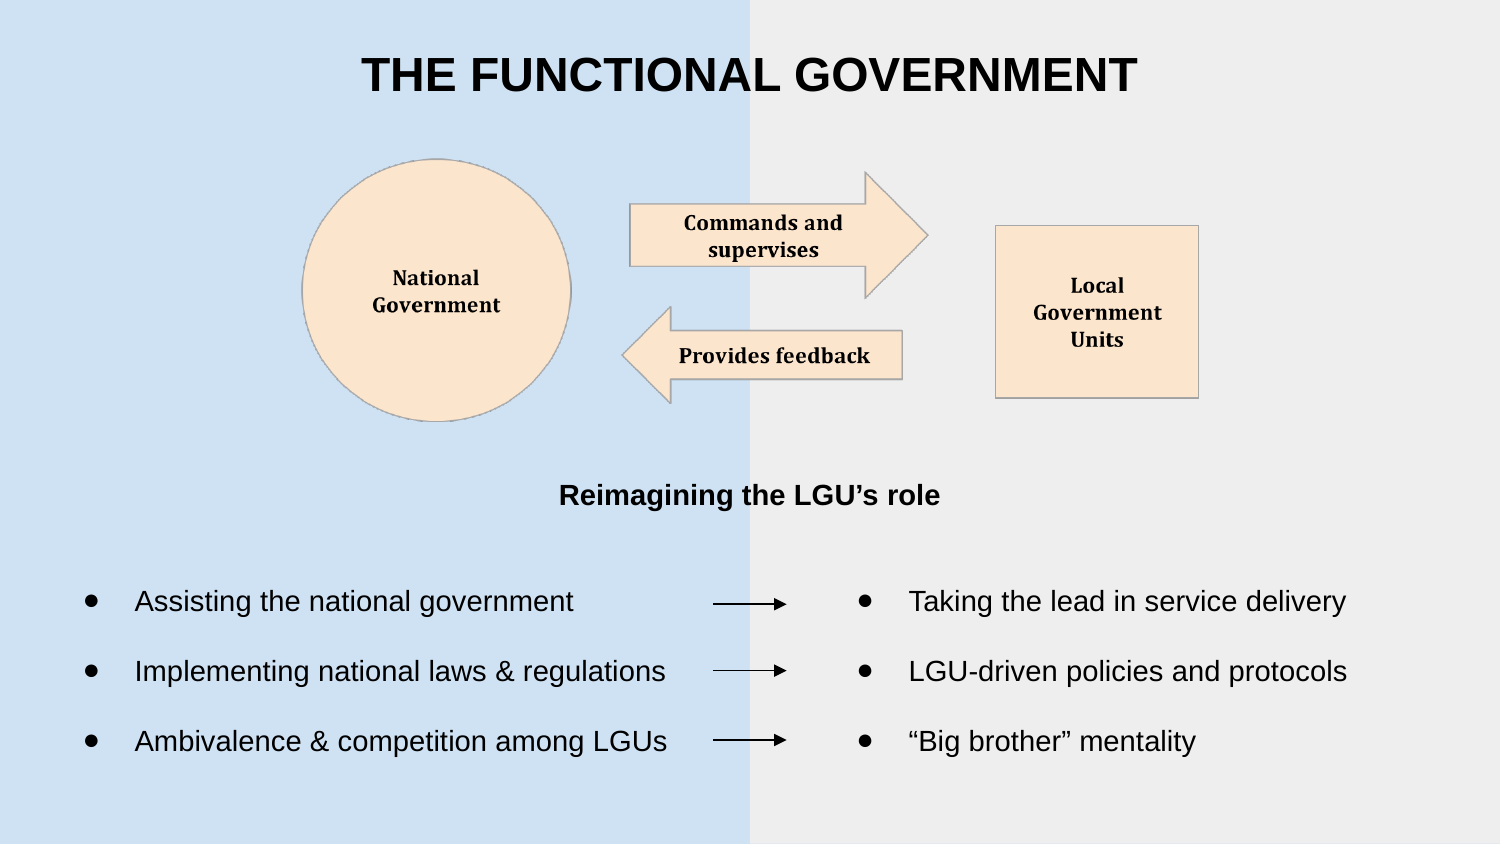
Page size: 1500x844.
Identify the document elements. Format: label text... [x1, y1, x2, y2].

text_box THE FUNCTIONAL GOVERNMENT [57, 28, 1443, 116]
text_box Assisting the national government Implementing national laws & regulations Ambivalence & competition among LGUs [44, 567, 690, 772]
text_box Reimagining the LGU’s role [528, 461, 972, 527]
text_box Taking the lead in service delivery LGU-driven policies and protocols “Big brother” mentality [818, 567, 1464, 772]
picture [301, 158, 1199, 423]
